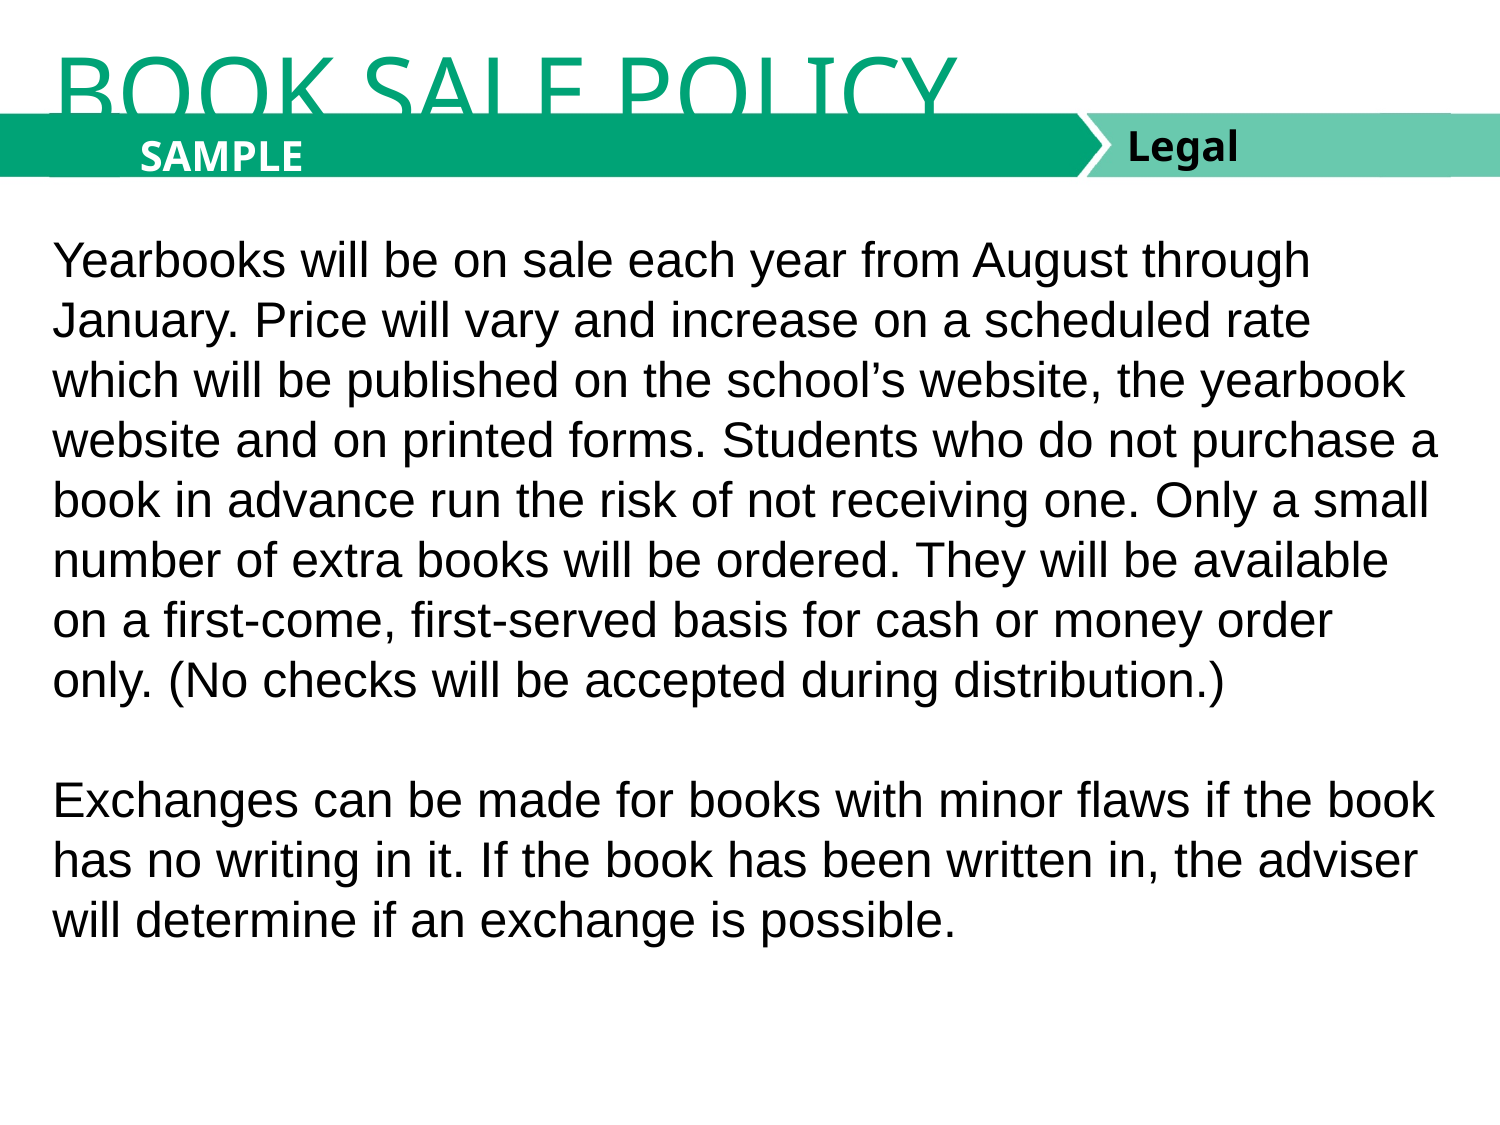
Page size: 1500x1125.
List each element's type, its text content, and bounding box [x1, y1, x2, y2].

text_box Yearbooks will be on sale each year from August through January. Price will vary and increase on a scheduled rate which will be published on the school’s website, the yearbook website and on printed forms. Students who do not purchase a book in advance run the risk of not receiving one. Only a small number of extra books will be ordered. They will be available on a first-come, first-served basis for cash or money order only. (No checks will be accepted during distribution.) Exchanges can be made for books with minor flaws if the book has no writing in it. If the book has been written in, the adviser will determine if an exchange is possible. [37, 157, 1463, 1125]
text_box SAMPLE [124, 121, 1038, 187]
text_box BOOK SALE POLICY [37, 22, 1475, 157]
picture [0, 0, 1500, 1125]
